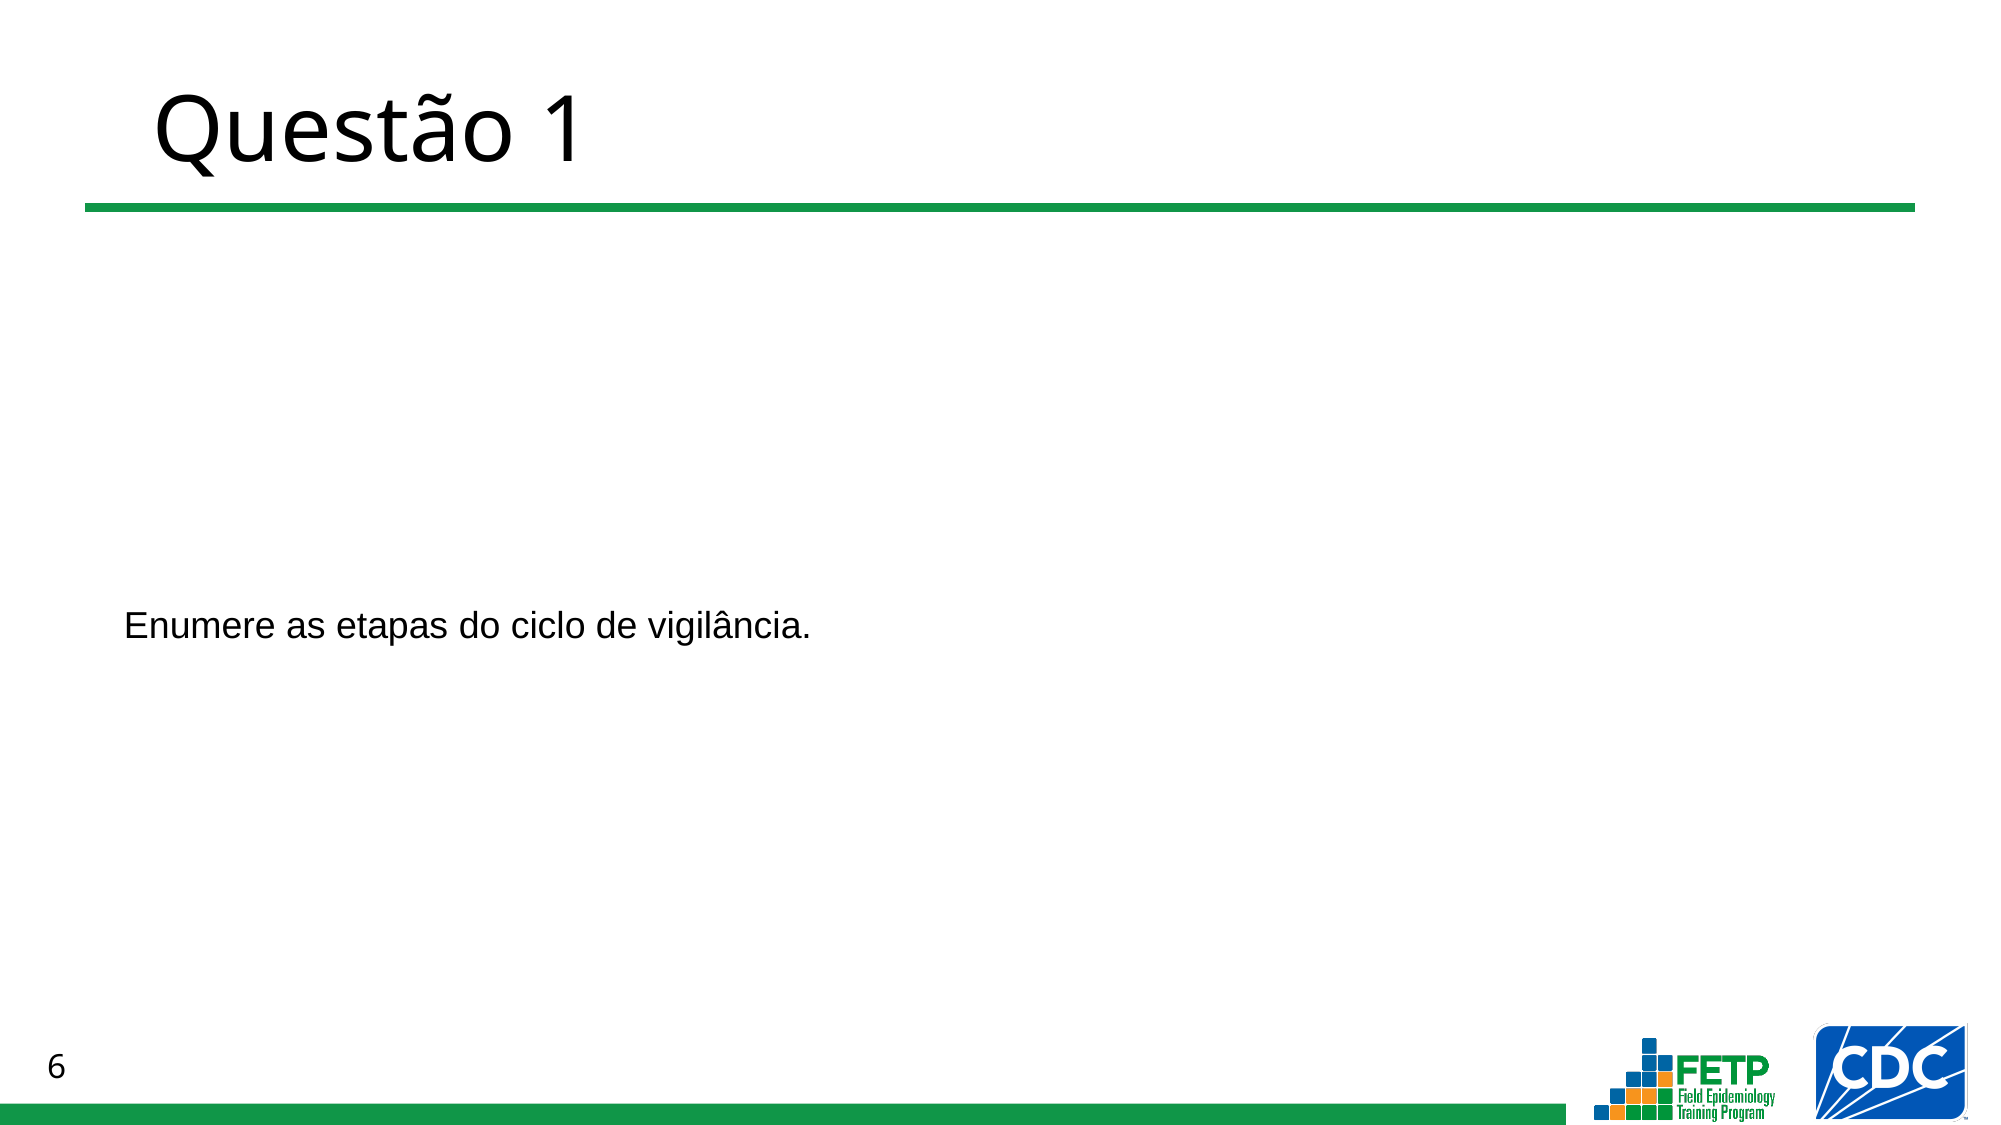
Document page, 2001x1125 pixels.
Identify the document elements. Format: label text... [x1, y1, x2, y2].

picture [1813, 1023, 1968, 1122]
title Questão 1 [137, 75, 1863, 207]
list Enumere as etapas do ciclo de vigilância. [109, 242, 1891, 1004]
picture [1594, 1038, 1775, 1122]
